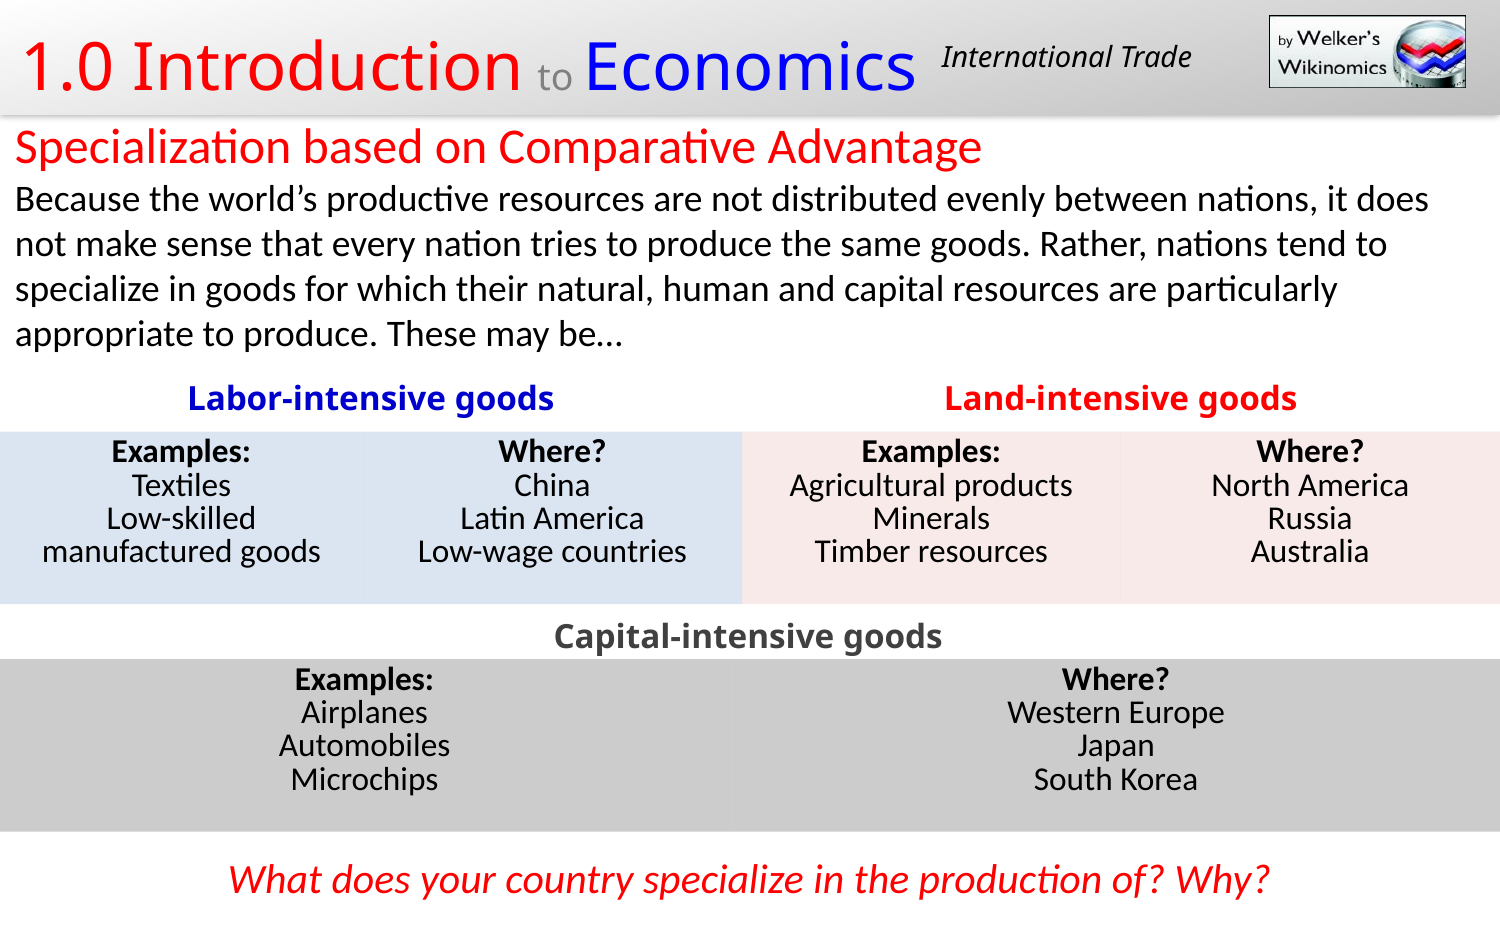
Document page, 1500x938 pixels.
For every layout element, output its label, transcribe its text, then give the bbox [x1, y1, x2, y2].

table_cell Examples: Airplanes Automobiles Microchips [0, 659, 732, 832]
table_cell Where? North America Russia Australia [1121, 432, 1500, 604]
table_cell Where? Western Europe Japan South Korea [732, 659, 1500, 832]
text_box International Trade [829, 30, 1313, 81]
table_header Land-intensive goods [742, 369, 1500, 432]
table_header Labor-intensive goods [0, 369, 742, 432]
text_box What does your country specialize in the production of? Why? [0, 844, 1500, 909]
table_header Capital-intensive goods [0, 607, 1500, 659]
picture [1269, 15, 1466, 88]
text_box Specialization based on Comparative Advantage Because the world’s productive resources are not distributed evenly between nations, it does not make sense that every nation tries to produce the same goods. Rather, nations tend to specialize in goods for which their natural, human and capital resources are particularly appropriate to produce. These may be… [0, 106, 1488, 362]
table_cell Examples: Agricultural products Minerals Timber resources [742, 432, 1121, 604]
table_cell Examples: Textiles Low-skilled manufactured goods [0, 432, 363, 604]
table_cell Where? China Latin America Low-wage countries [363, 432, 742, 604]
